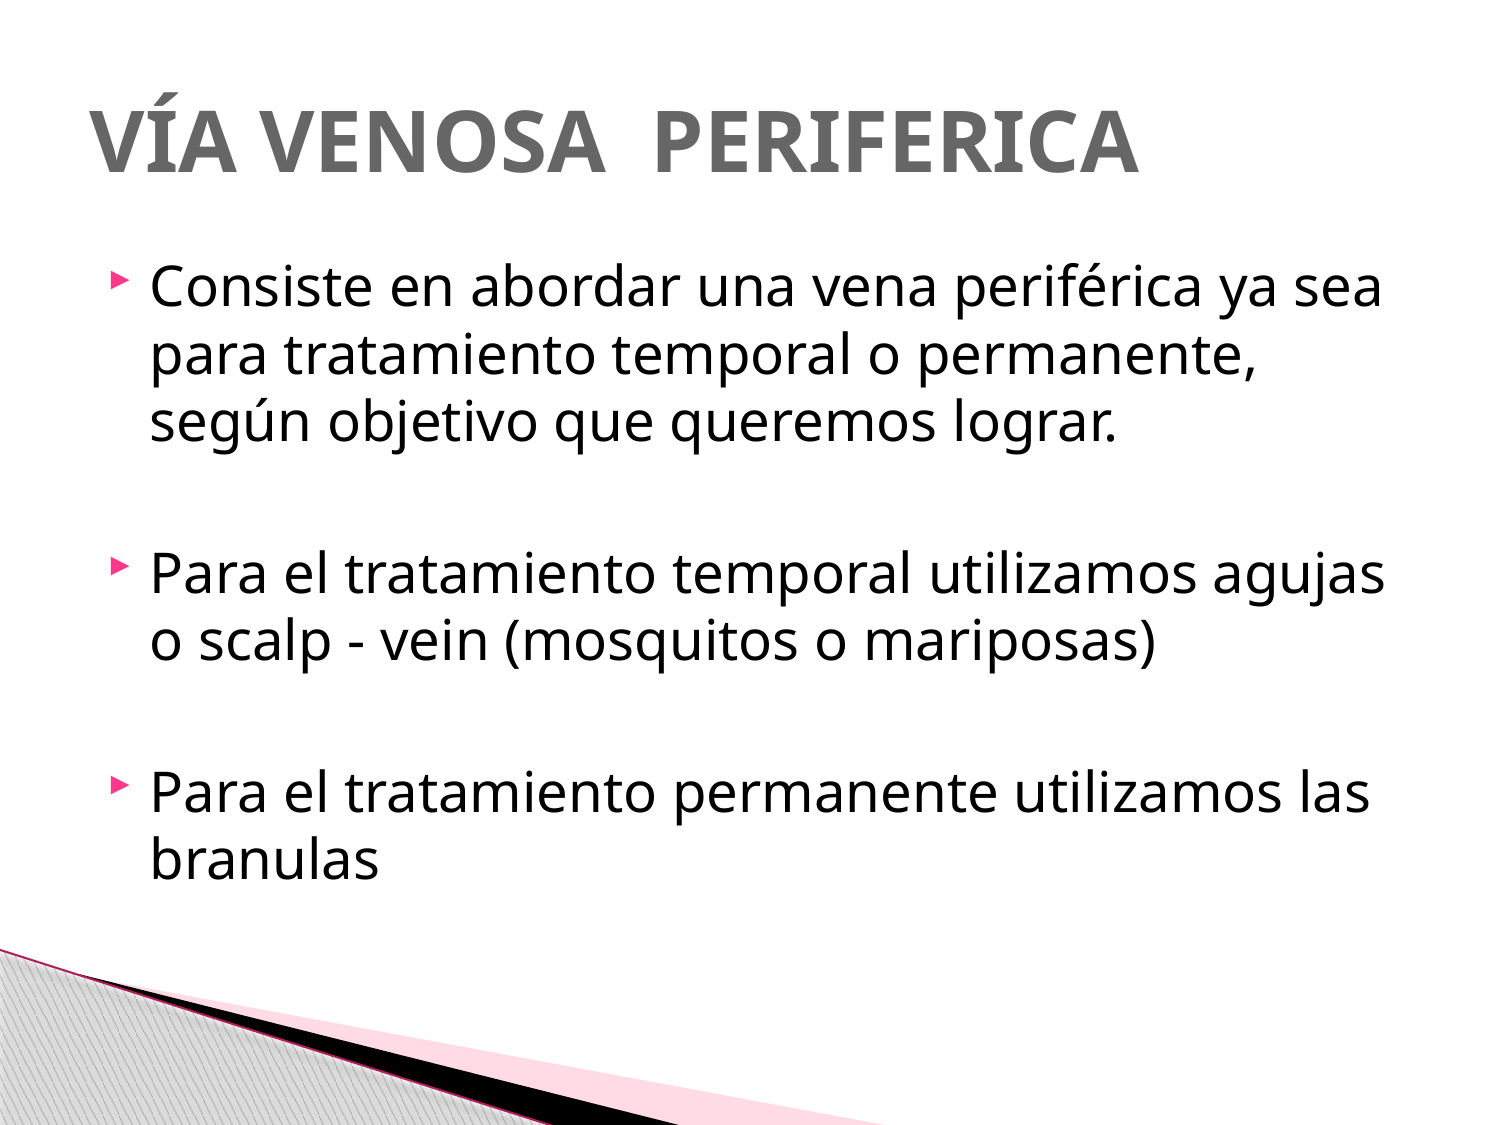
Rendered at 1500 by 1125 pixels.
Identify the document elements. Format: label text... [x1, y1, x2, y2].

title VÍA VENOSA PERIFERICA [75, 45, 1425, 233]
list Consiste en abordar una vena periférica ya sea para tratamiento temporal o permanente, según objetivo que queremos lograr. Para el tratamiento temporal utilizamos agujas o scalp - vein (mosquitos o mariposas) Para el tratamiento permanente utilizamos las branulas [75, 243, 1425, 986]
